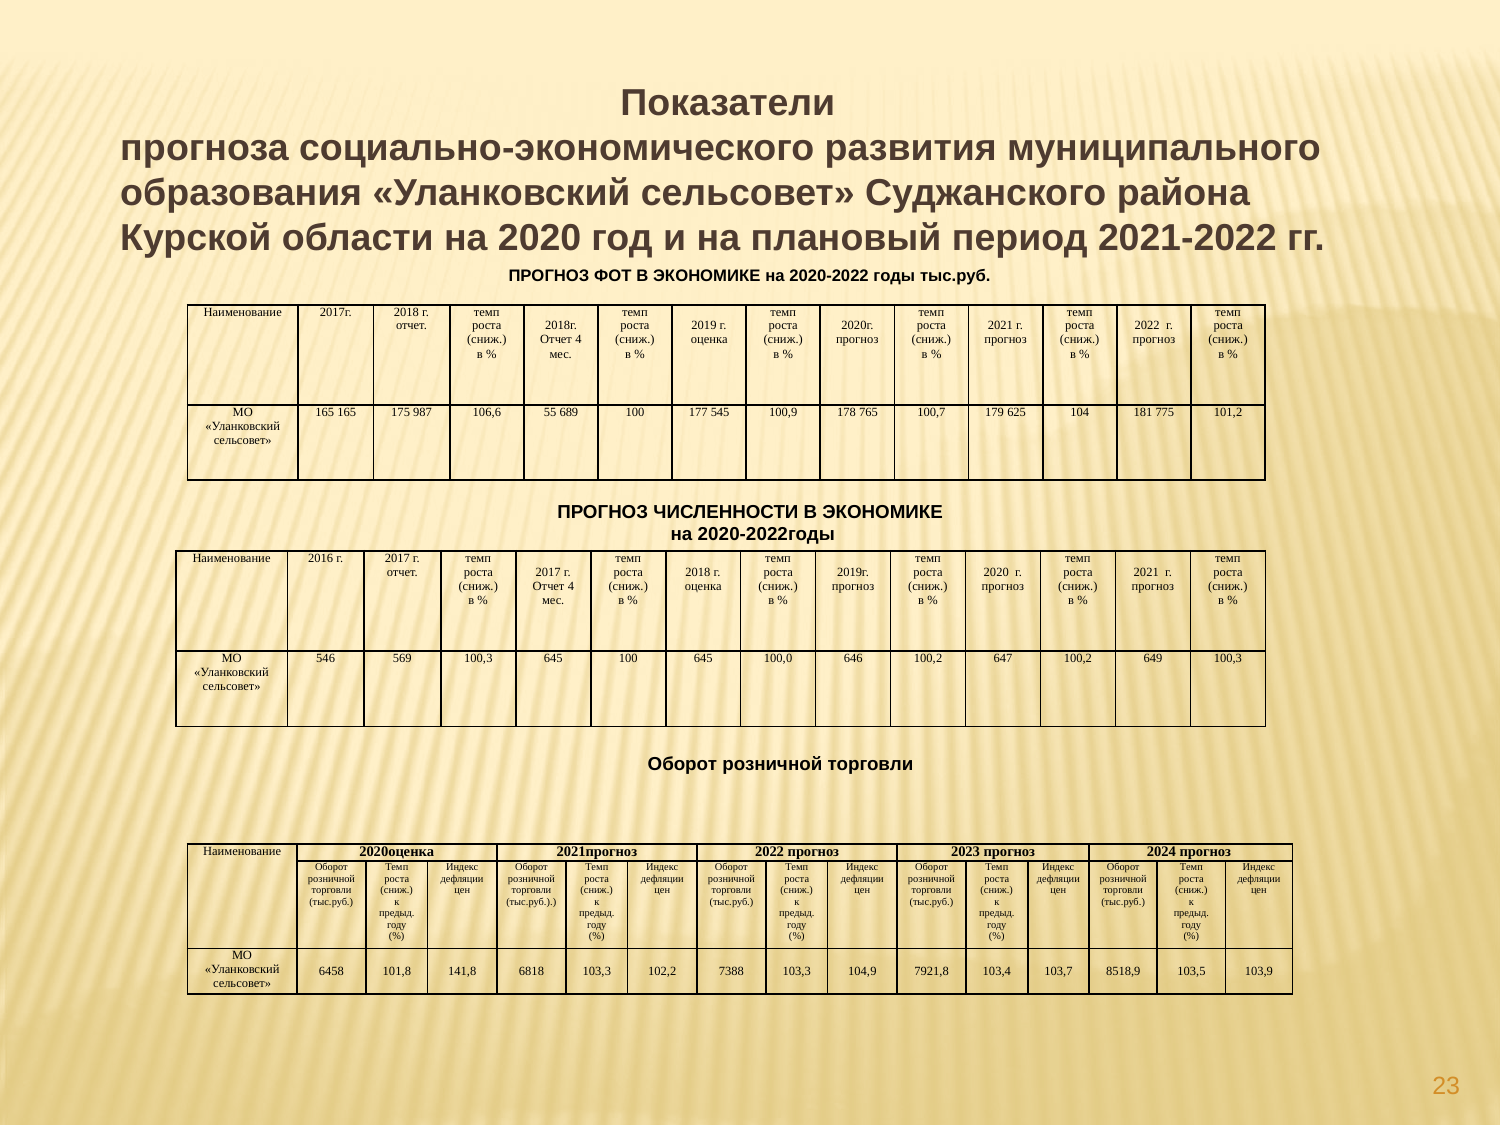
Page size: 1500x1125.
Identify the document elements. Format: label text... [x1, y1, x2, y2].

table_cell 100,9 [747, 406, 819, 479]
table_cell 101,2 [1192, 406, 1264, 479]
table_cell Индекс дефляции цен [428, 862, 496, 948]
table_cell МО «Уланковский сельсовет» [188, 406, 297, 479]
table_cell 100 [599, 406, 671, 479]
table_cell 6818 [498, 949, 565, 993]
table_header 2019г. прогноз [816, 552, 890, 650]
table_header темп роста (сниж.) в % [451, 306, 523, 404]
table_header темп роста (сниж.) в % [747, 306, 819, 404]
table_cell 104,9 [828, 949, 896, 993]
table_cell Оборот розничной торговли (тыс.руб.) [698, 862, 765, 948]
table_header 2022 прогноз [698, 845, 896, 860]
table_header темп роста (сниж.) в % [891, 552, 965, 650]
table_header 2017 г. отчет. [365, 552, 440, 650]
table_cell 7388 [698, 949, 765, 993]
table_cell 179 625 [969, 406, 1042, 479]
table_cell Индекс дефляции цен [828, 862, 896, 948]
table_header темп роста (сниж.) в % [599, 306, 671, 404]
table_cell 101,8 [367, 949, 427, 993]
table_cell 100,7 [895, 406, 968, 479]
table_cell 181 775 [1118, 406, 1190, 479]
table_cell 165 165 [299, 406, 373, 479]
table_cell Темп роста (сниж.) к предыд. году (%) [567, 862, 627, 948]
text_box Показатели прогноза социально-экономического развития муниципального образования «Уланковский сельсовет» Суджанского района Курской области на 2020 год и на плановый период 2021-2022 гг. [105, 70, 1372, 265]
table_cell 55 689 [525, 406, 597, 479]
table_header темп роста (сниж.) в % [592, 552, 665, 650]
table_header Наименование [188, 845, 296, 948]
table_cell 8518,9 [1090, 949, 1156, 993]
table_header 2016 г. [288, 552, 363, 650]
table_cell 104 [1044, 406, 1116, 479]
table_cell 7921,8 [898, 949, 965, 993]
table_cell 569 [365, 652, 440, 726]
table_cell Темп роста (сниж.) к предыд. году (%) [367, 862, 427, 948]
text_box Оборот розничной торговли [527, 721, 1034, 782]
table_header Наименование [177, 552, 287, 650]
table_cell 649 [1116, 652, 1190, 726]
table_cell 102,2 [628, 949, 696, 993]
table_header 2020оценка [298, 845, 496, 860]
table_cell 177 545 [673, 406, 745, 479]
table_header темп роста (сниж.) в % [442, 552, 515, 650]
table_header 2023 прогноз [898, 845, 1088, 860]
table_cell 103,3 [767, 949, 827, 993]
table_cell 100,2 [891, 652, 965, 721]
table_cell Индекс дефляции цен [628, 862, 696, 948]
table_header 2024 прогноз [1090, 845, 1292, 860]
table_header 2018 г. оценка [667, 552, 740, 650]
table_cell Оборот розничной торговли (тыс.руб.).) [498, 862, 565, 948]
table_cell 141,8 [428, 949, 496, 993]
table_cell Оборот розничной торговли (тыс.руб.) [1090, 862, 1156, 948]
table_header темп роста (сниж.) в % [1191, 552, 1265, 650]
table_cell 103,5 [1158, 949, 1225, 993]
slide_number 23 [1350, 1062, 1475, 1103]
table_cell Оборот розничной торговли (тыс.руб.) [298, 862, 365, 948]
table_cell Оборот розничной торговли (тыс.руб.) [898, 862, 965, 948]
table_header 2019 г. оценка [673, 306, 745, 404]
table_cell Темп роста (сниж.) к предыд. году (%) [1158, 862, 1225, 948]
table_header 2021прогноз [498, 845, 696, 860]
table_header темп роста (сниж.) в % [1192, 306, 1264, 404]
table_cell 103,7 [1029, 949, 1088, 993]
table_cell МО «Уланковский сельсовет» [188, 949, 296, 993]
table_header темп роста (сниж.) в % [741, 552, 815, 650]
table_cell 106,6 [451, 406, 523, 479]
table_header 2017 г. Отчет 4 мес. [517, 552, 590, 650]
table_header 2020 г. прогноз [966, 552, 1040, 650]
table_header темп роста (сниж.) в % [1041, 552, 1115, 650]
table_header 2018г. Отчет 4 мес. [525, 306, 597, 404]
table_cell 100,3 [1191, 652, 1265, 726]
text_box ПРОГНОЗ ФОТ В ЭКОНОМИКЕ на 2020-2022 годы тыс.руб. [374, 257, 1125, 293]
table_cell 100,2 [1041, 652, 1115, 726]
table_cell 546 [288, 652, 363, 726]
table_cell 645 [517, 652, 590, 726]
table_cell 103,4 [967, 949, 1027, 993]
table_cell 178 765 [821, 406, 894, 479]
table_header 2021 г. прогноз [1116, 552, 1190, 650]
table_cell 103,9 [1226, 949, 1292, 993]
table_header 2022 г. прогноз [1118, 306, 1190, 404]
table_cell 175 987 [374, 406, 449, 479]
table_header 2018 г. отчет. [374, 306, 449, 404]
table_cell 646 [816, 652, 890, 721]
table_cell Темп роста (сниж.) к предыд. году (%) [767, 862, 827, 948]
table_cell 645 [667, 652, 740, 721]
table_header Наименование [188, 306, 297, 404]
table_cell 647 [966, 652, 1040, 726]
table_header 2017г. [299, 306, 373, 404]
table_cell Темп роста (сниж.) к предыд. году (%) [967, 862, 1027, 948]
table_cell 6458 [298, 949, 365, 993]
table_cell 100,0 [741, 652, 815, 721]
table_cell 100 [592, 652, 665, 721]
table_cell МО «Уланковский сельсовет» [177, 652, 287, 726]
table_cell Индекс дефляции цен [1226, 862, 1292, 948]
table_cell Индекс дефляции цен [1029, 862, 1088, 948]
table_header 2020г. прогноз [821, 306, 894, 404]
table_header 2021 г. прогноз [969, 306, 1042, 404]
table_cell 103,3 [567, 949, 627, 993]
text_box ПРОГНОЗ ЧИСЛЕННОСТИ В ЭКОНОМИКЕ на 2020-2022годы [374, 492, 1125, 552]
table_header темп роста (сниж.) в % [895, 306, 968, 404]
table_header темп роста (сниж.) в % [1044, 306, 1116, 404]
table_cell 100,3 [442, 652, 515, 726]
